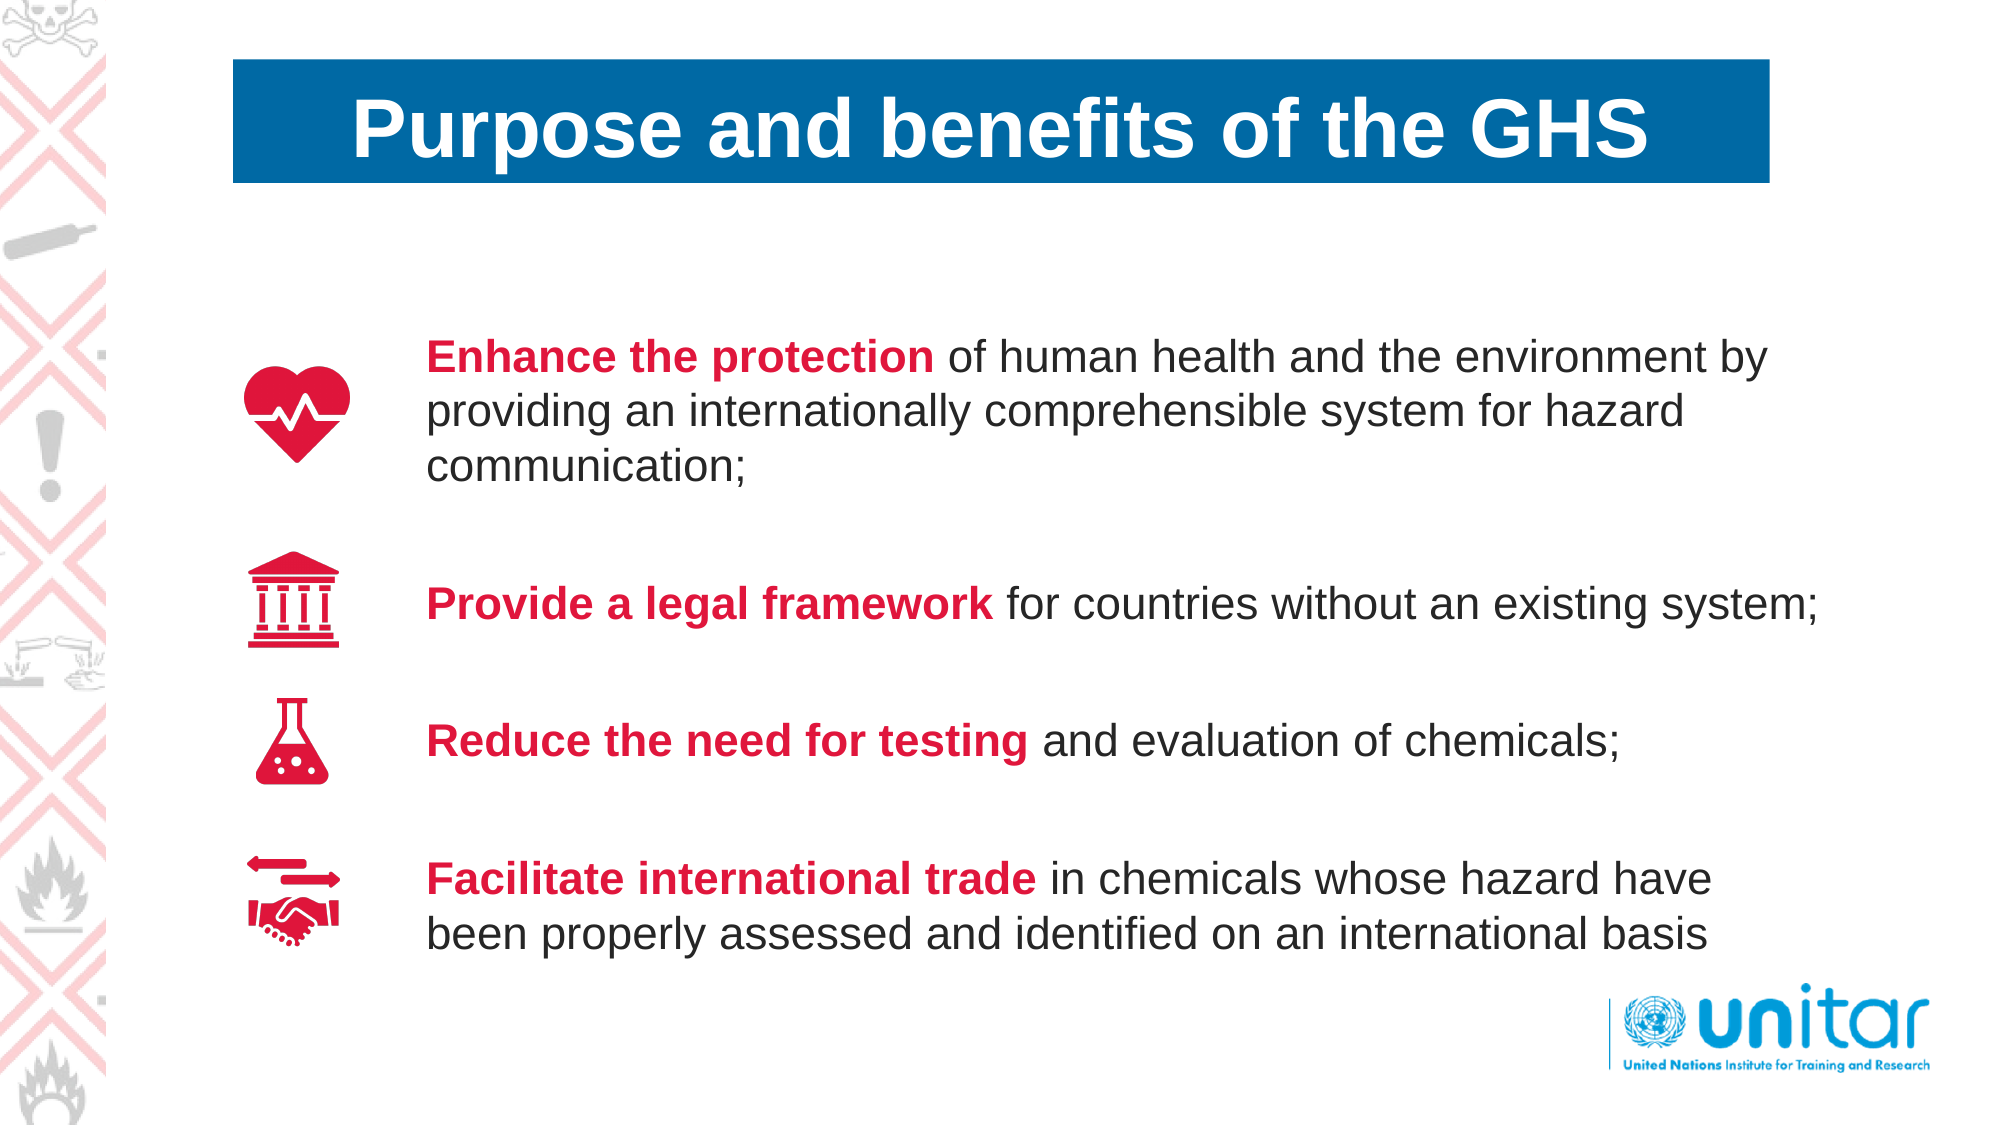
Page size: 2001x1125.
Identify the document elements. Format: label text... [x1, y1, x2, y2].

text_box Enhance the protection of human health and the environment by providing an internationally comprehensible system for hazard communication; Provide a legal framework for countries without an existing system; Reduce the need for testing and evaluation of chemicals; Facilitate international trade in chemicals whose hazard have been properly assessed and identified on an international basis [411, 318, 1842, 1021]
picture [0, 0, 106, 1125]
picture [256, 698, 348, 790]
picture [244, 361, 350, 468]
text_box Purpose and benefits of the GHS [233, 59, 1770, 183]
picture [1609, 983, 1930, 1073]
picture [235, 541, 352, 658]
picture [247, 855, 340, 947]
